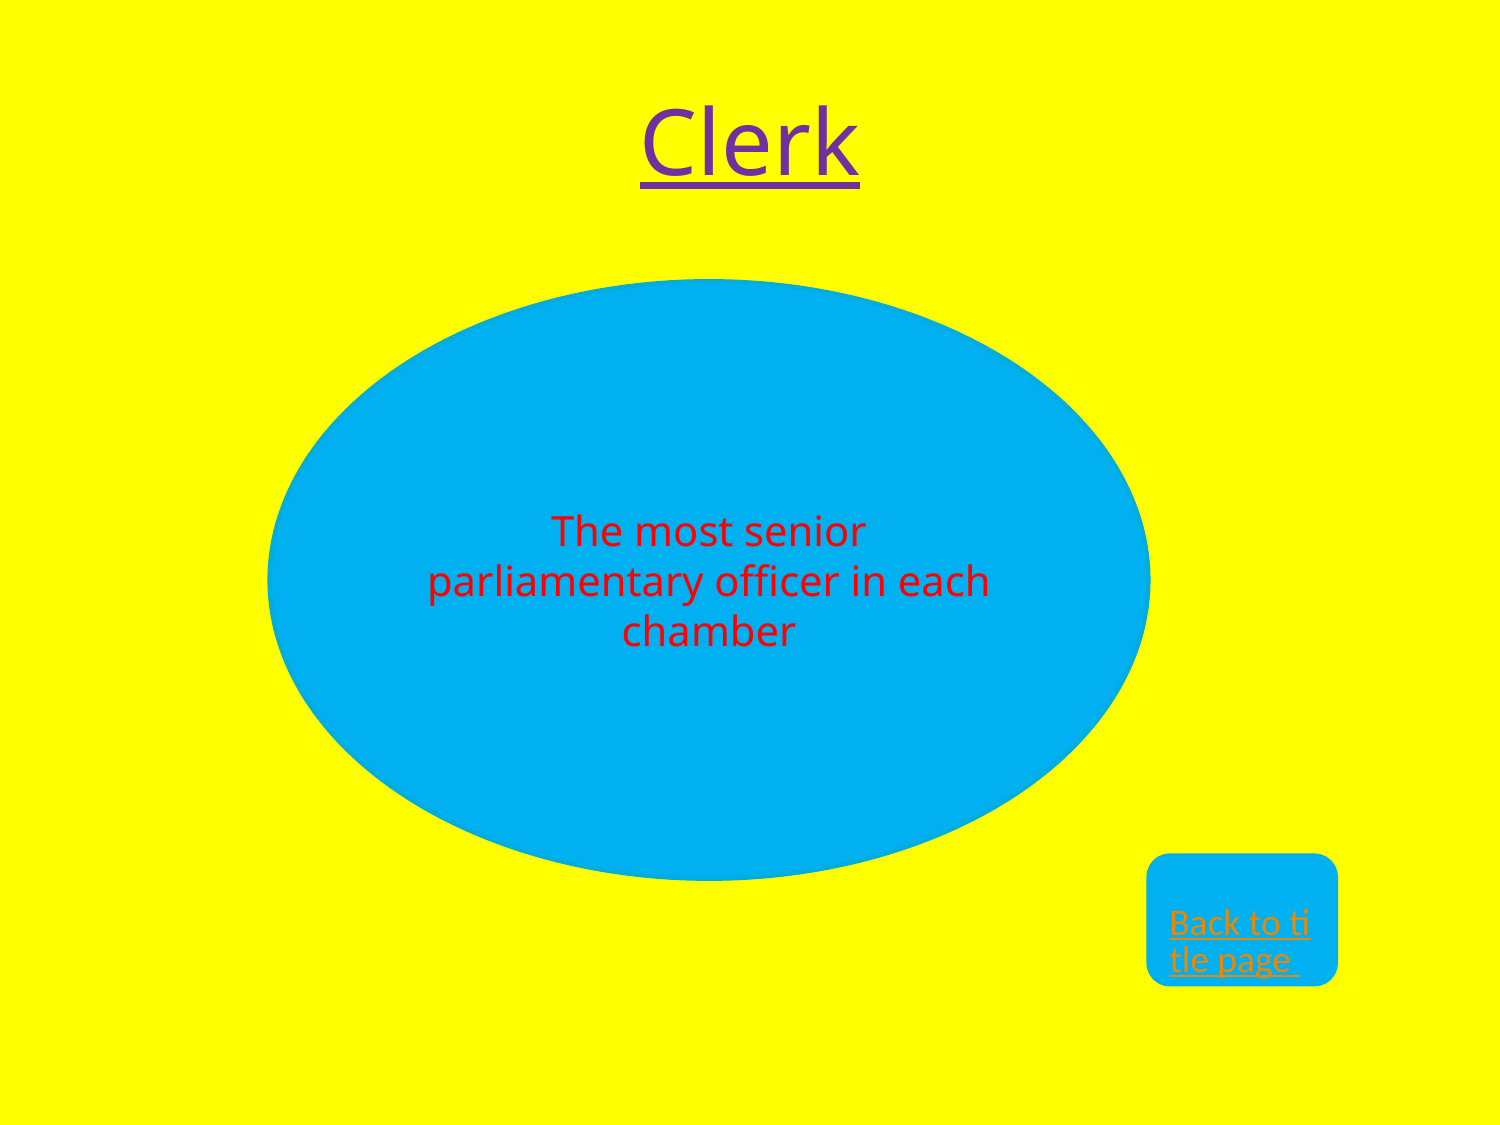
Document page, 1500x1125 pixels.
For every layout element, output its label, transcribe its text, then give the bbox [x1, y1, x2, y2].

title Clerk [75, 45, 1425, 233]
text_box Back to title page [1146, 853, 1339, 987]
text_box The most senior parliamentary officer in each chamber [267, 279, 1151, 881]
